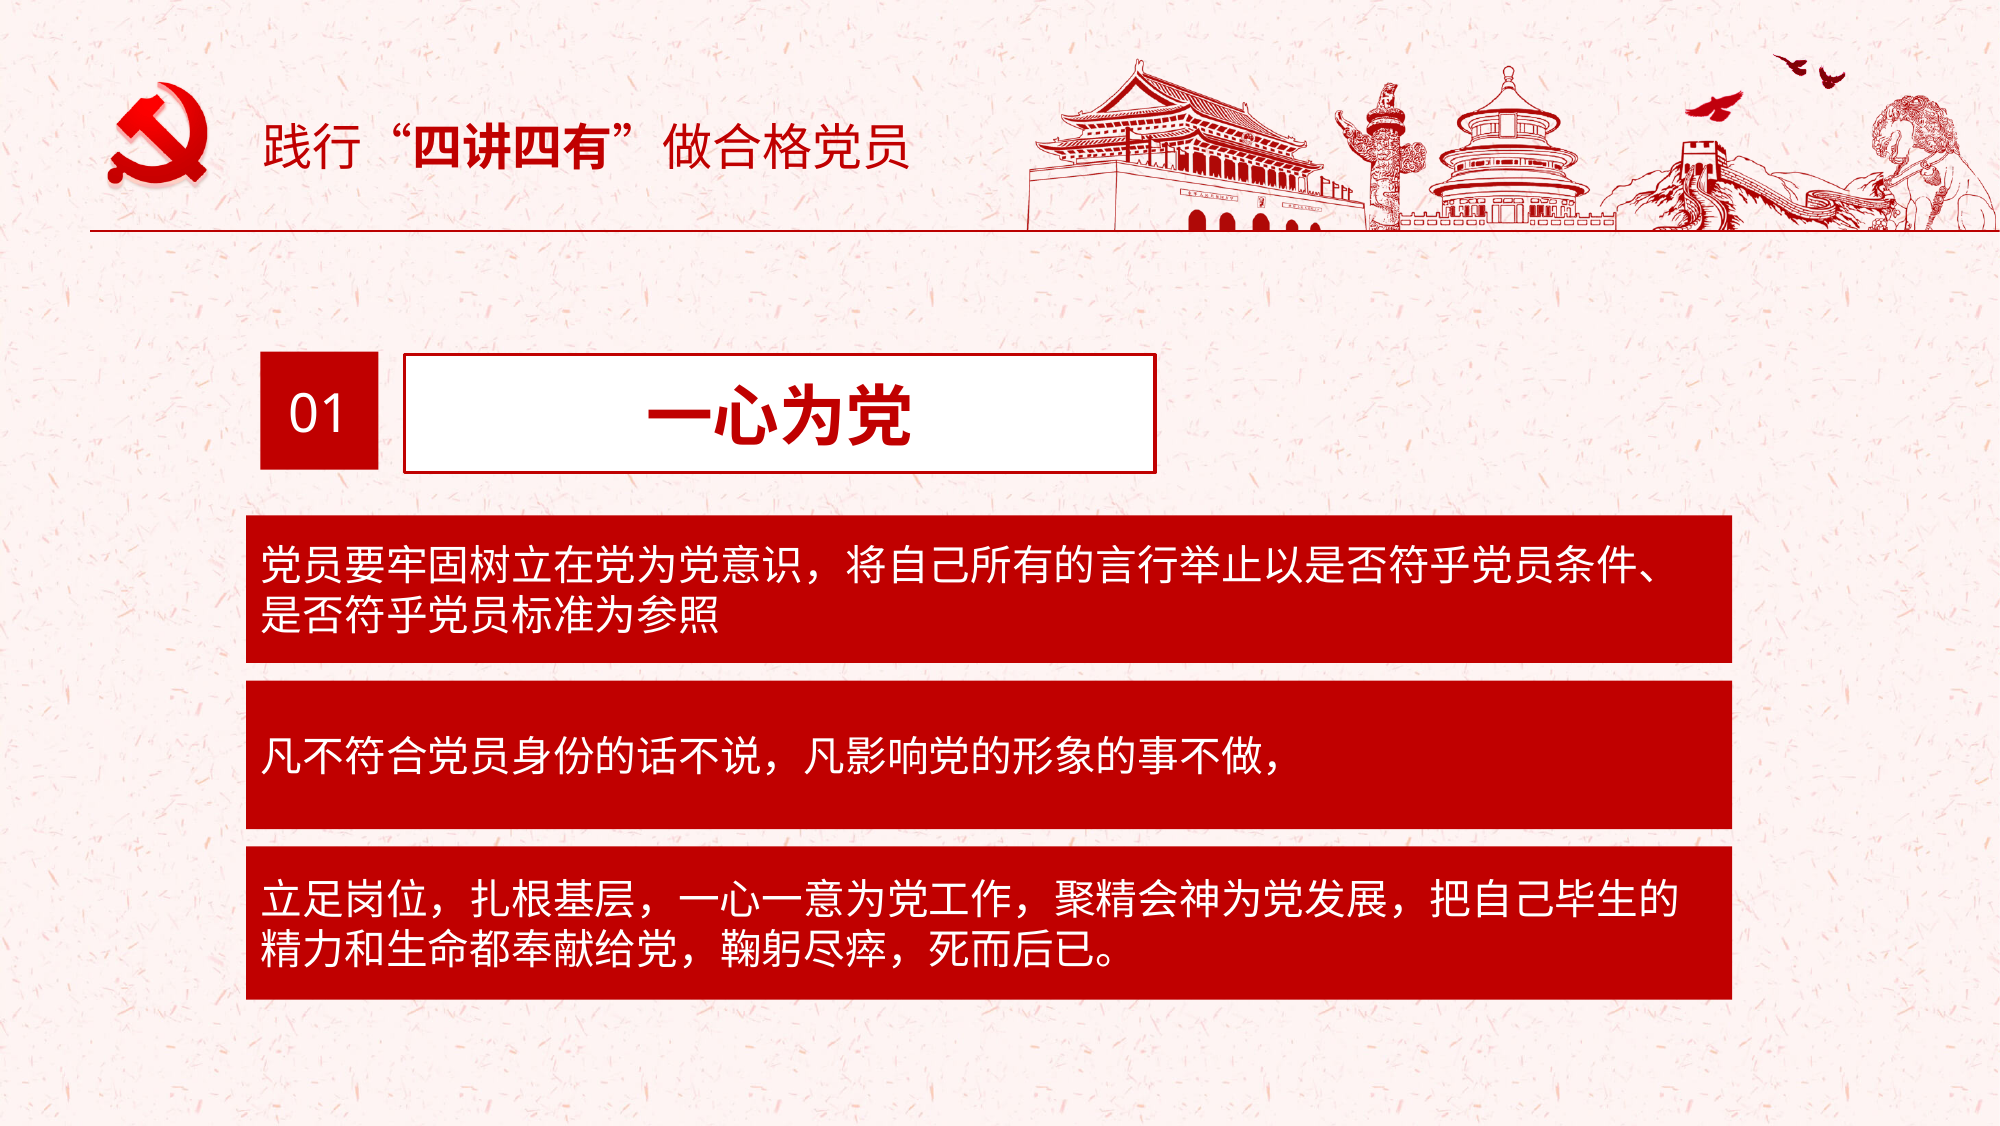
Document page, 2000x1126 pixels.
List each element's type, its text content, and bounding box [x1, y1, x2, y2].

text_box 一心为党 [402, 353, 1157, 475]
picture [0, 0, 2000, 1126]
text_box 凡不符合党员身份的话不说，凡影响党的形象的事不做， [244, 679, 1734, 831]
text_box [260, 351, 379, 470]
text_box 立足岗位，扎根基层，一心一意为党工作，聚精会神为党发展，把自己毕生的精力和生命都奉献给党，鞠躬尽瘁，死而后已。 [244, 844, 1734, 1002]
list 践行“四讲四有”做合格党员 [247, 78, 1035, 173]
text_box 党员要牢固树立在党为党意识，将自己所有的言行举止以是否符乎党员条件、是否符乎党员标准为参照 [244, 513, 1734, 665]
